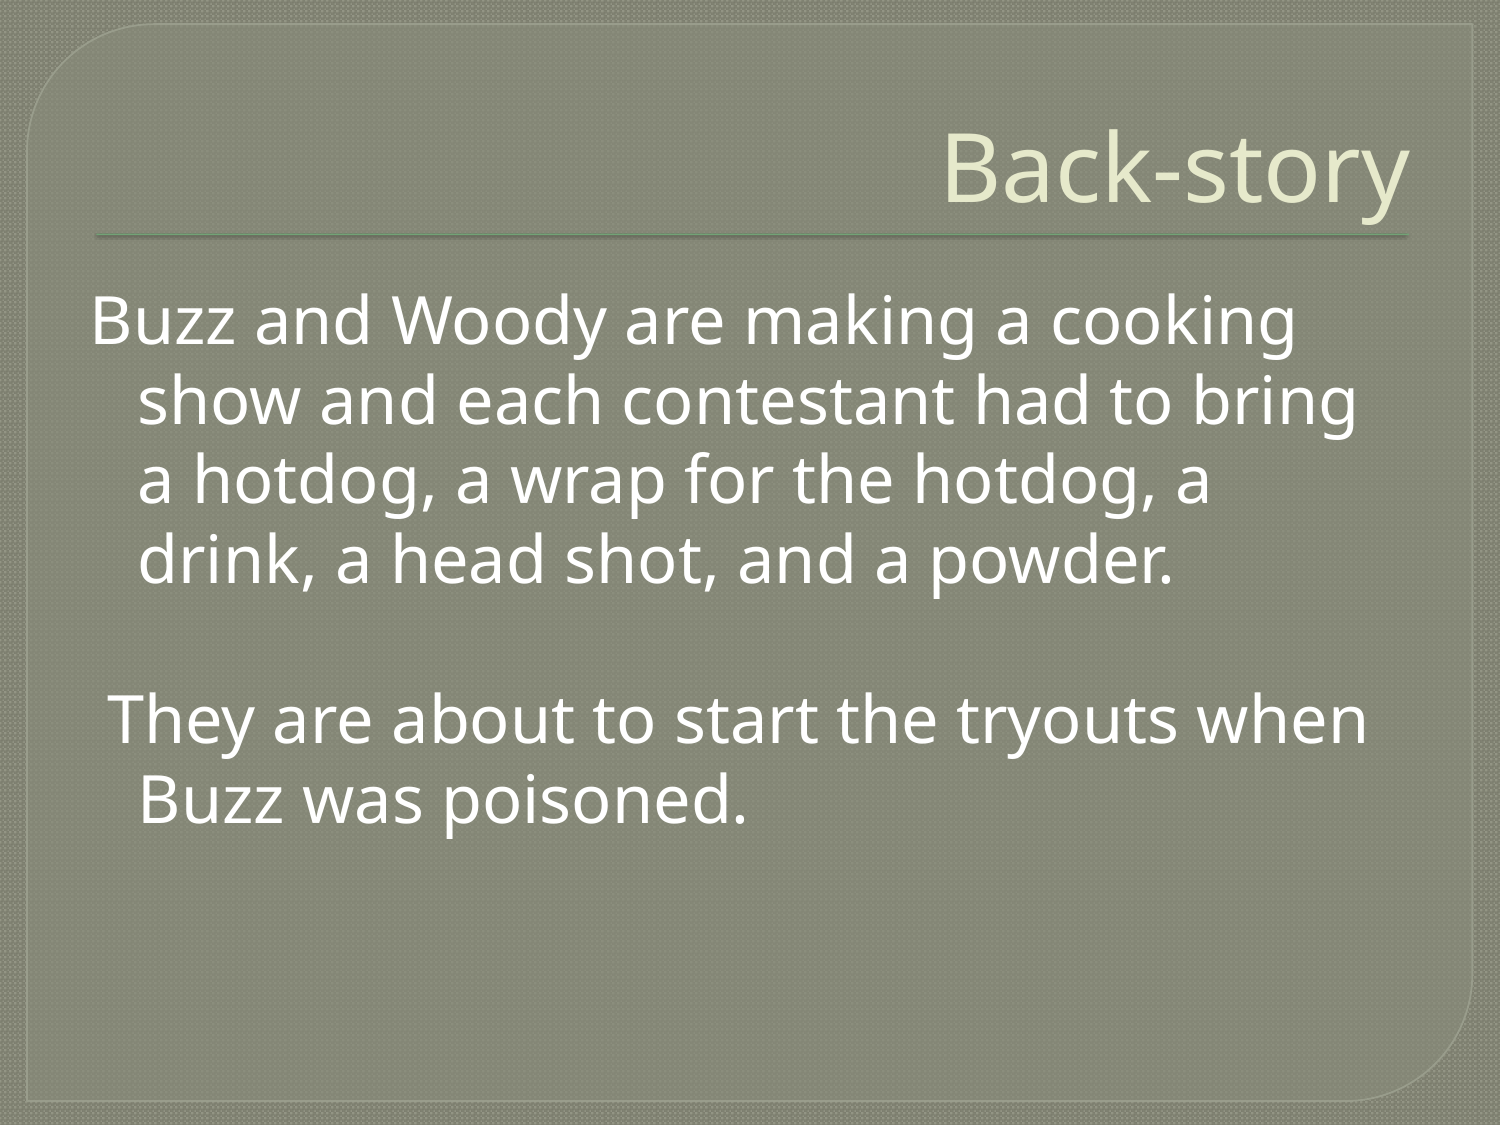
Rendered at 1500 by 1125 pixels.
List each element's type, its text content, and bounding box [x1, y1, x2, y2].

title Back-story [75, 41, 1425, 230]
list Buzz and Woody are making a cooking show and each contestant had to bring a hotdog, a wrap for the hotdog, a drink, a head shot, and a powder. They are about to start the tryouts when Buzz was poisoned. [75, 270, 1425, 1013]
